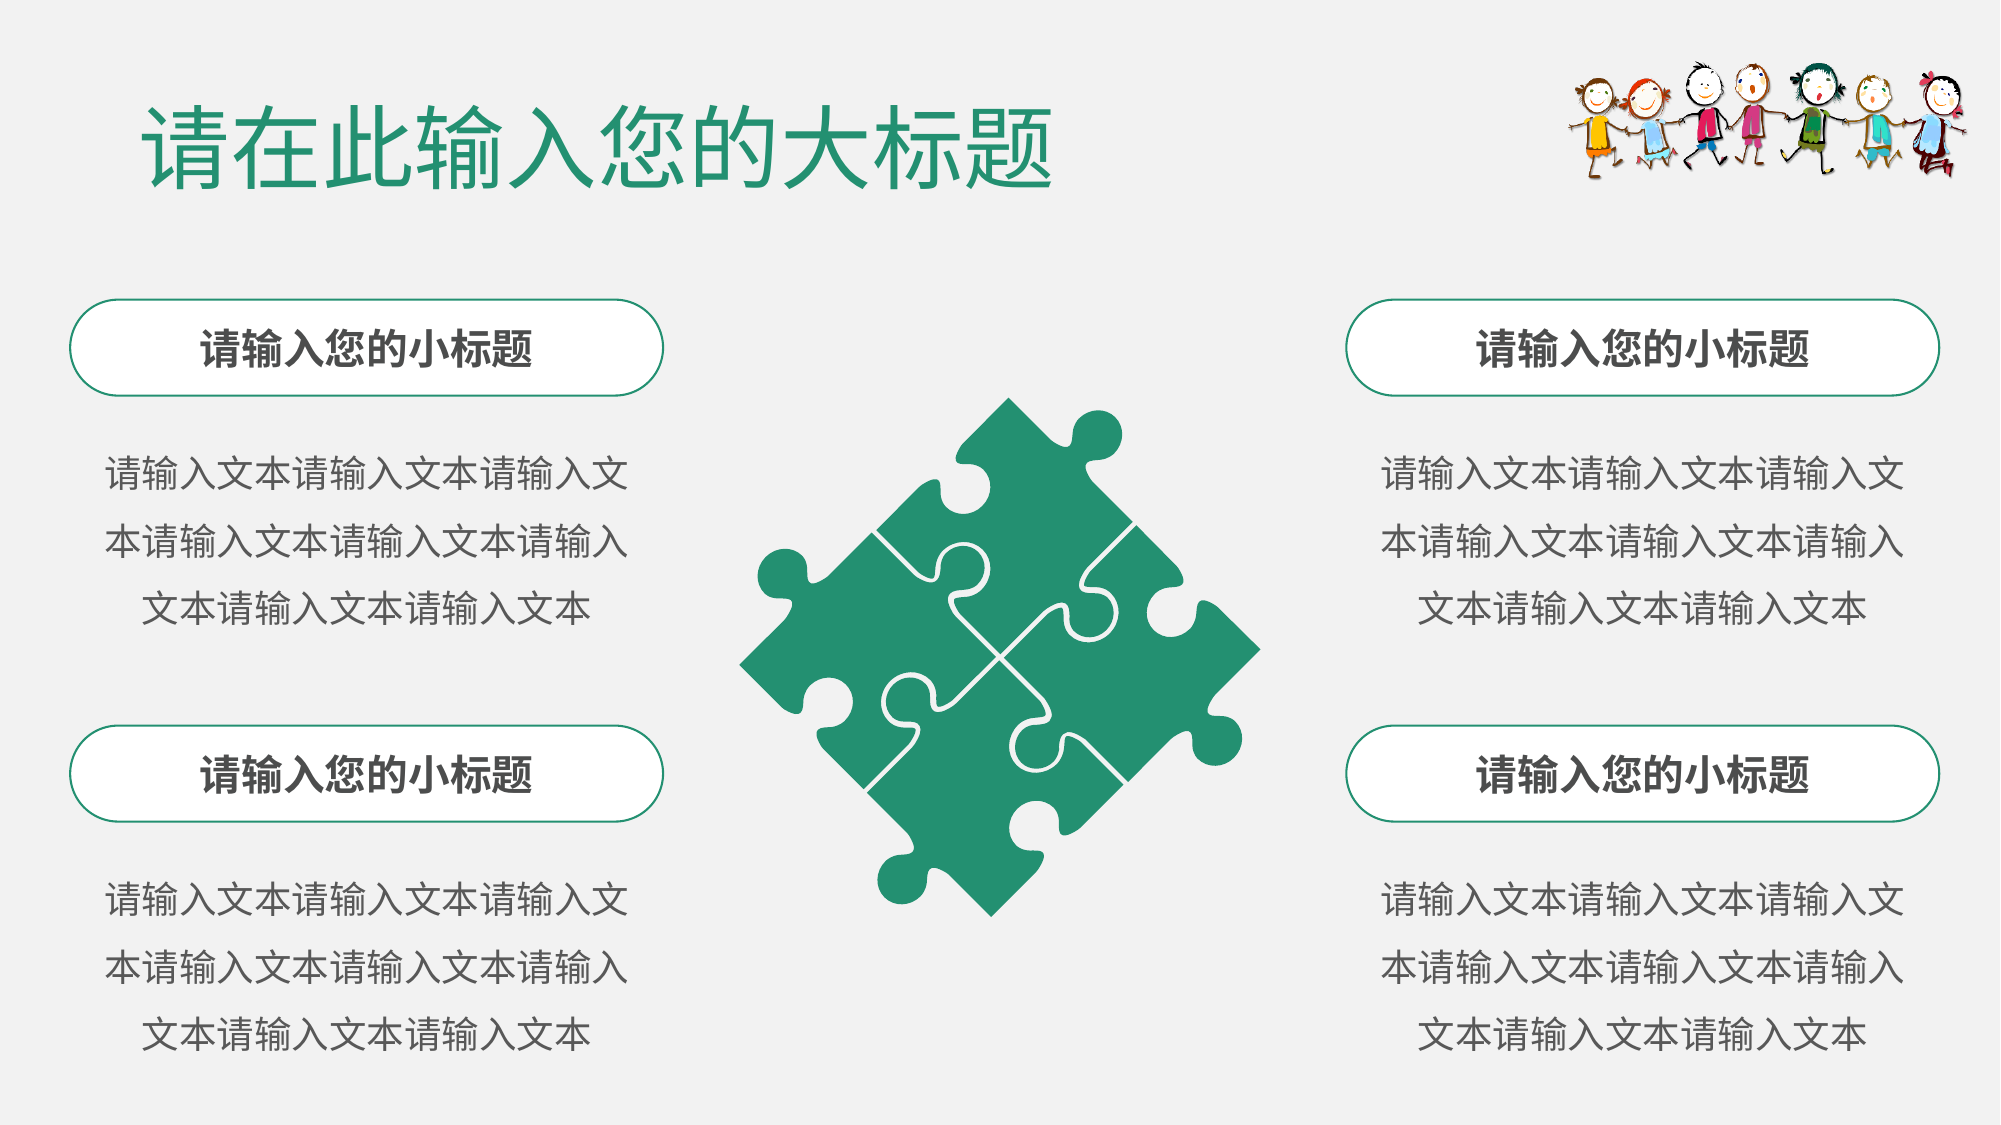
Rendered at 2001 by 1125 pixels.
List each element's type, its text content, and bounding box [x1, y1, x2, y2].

text_box 请输入您的小标题 [1345, 298, 1941, 397]
text_box 请输入文本请输入文本请输入文本请输入文本请输入文本请输入文本请输入文本请输入文本 [1355, 404, 1930, 655]
text_box 请输入您的小标题 [1345, 724, 1941, 823]
text_box 请输入文本请输入文本请输入文本请输入文本请输入文本请输入文本请输入文本请输入文本 [79, 830, 654, 1081]
text_box 请输入您的小标题 [69, 298, 665, 397]
title 请在此输入您的大标题 [123, 26, 1876, 210]
text_box 请输入文本请输入文本请输入文本请输入文本请输入文本请输入文本请输入文本请输入文本 [1355, 830, 1930, 1081]
picture [1876, 61, 1969, 181]
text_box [744, 407, 1256, 907]
text_box 请输入您的小标题 [69, 724, 665, 823]
text_box 请输入文本请输入文本请输入文本请输入文本请输入文本请输入文本请输入文本请输入文本 [79, 404, 654, 655]
